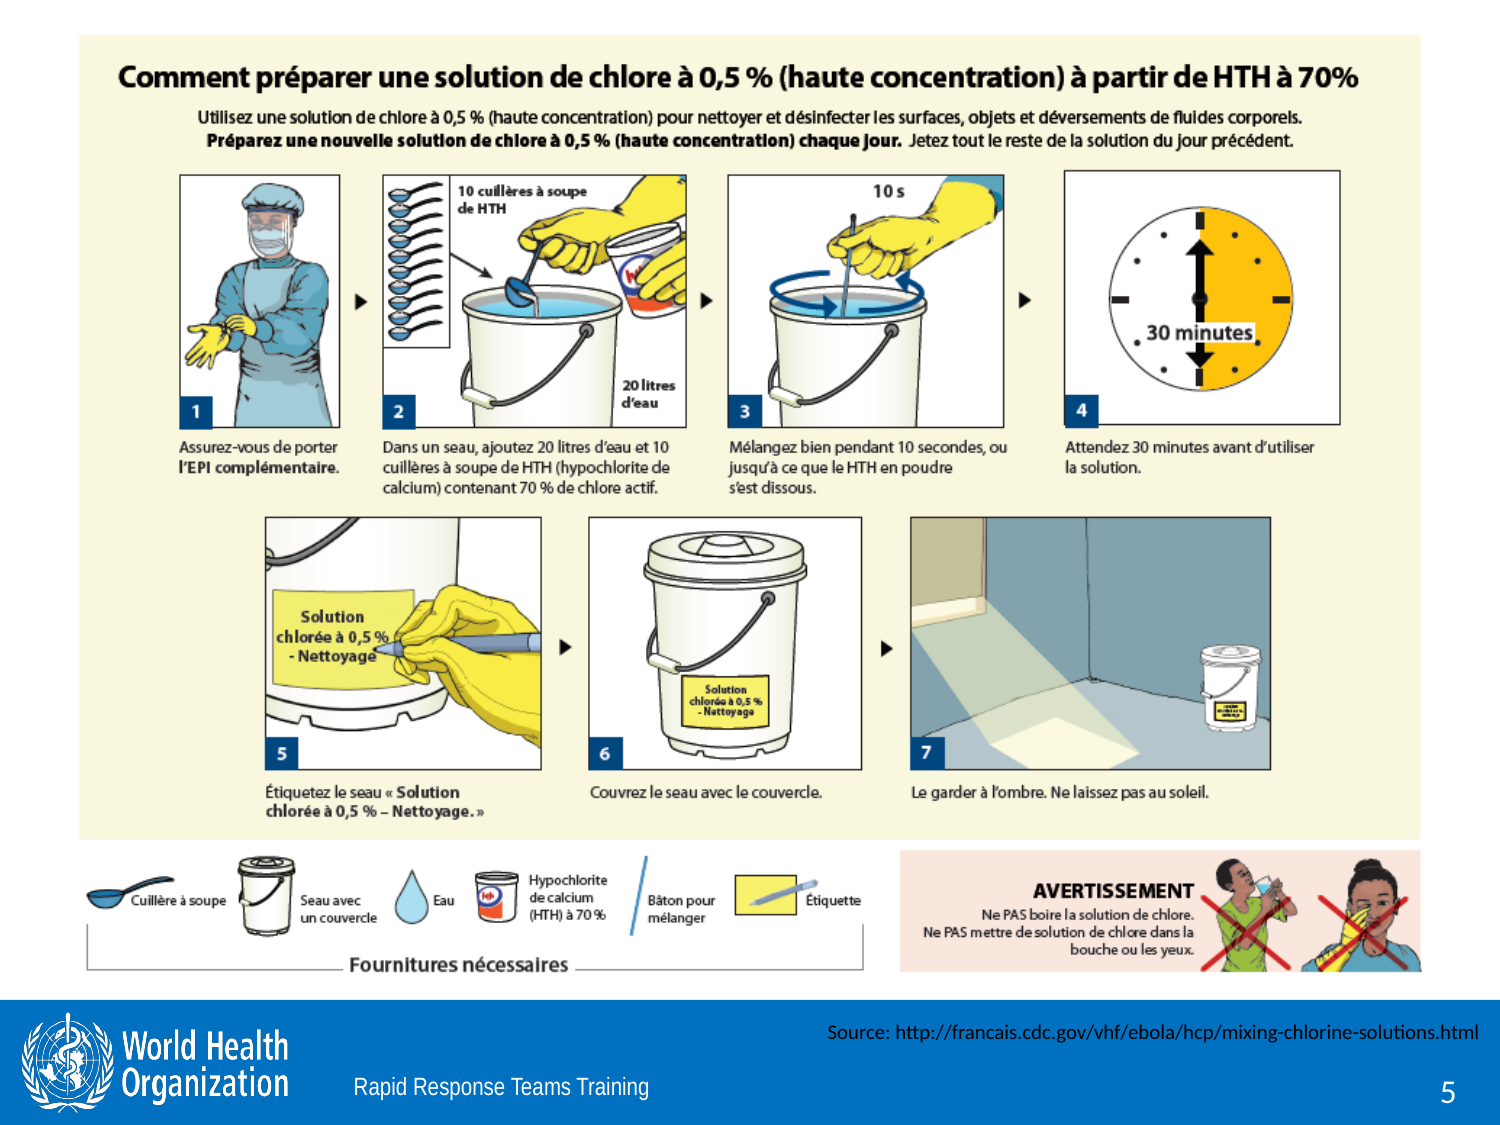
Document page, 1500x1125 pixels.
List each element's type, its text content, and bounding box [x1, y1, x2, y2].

picture [72, 32, 1422, 995]
picture [21, 1012, 288, 1113]
text_box Source: http://francais.cdc.gov/vhf/ebola/hcp/mixing-chlorine-solutions.html [785, 1011, 1495, 1052]
